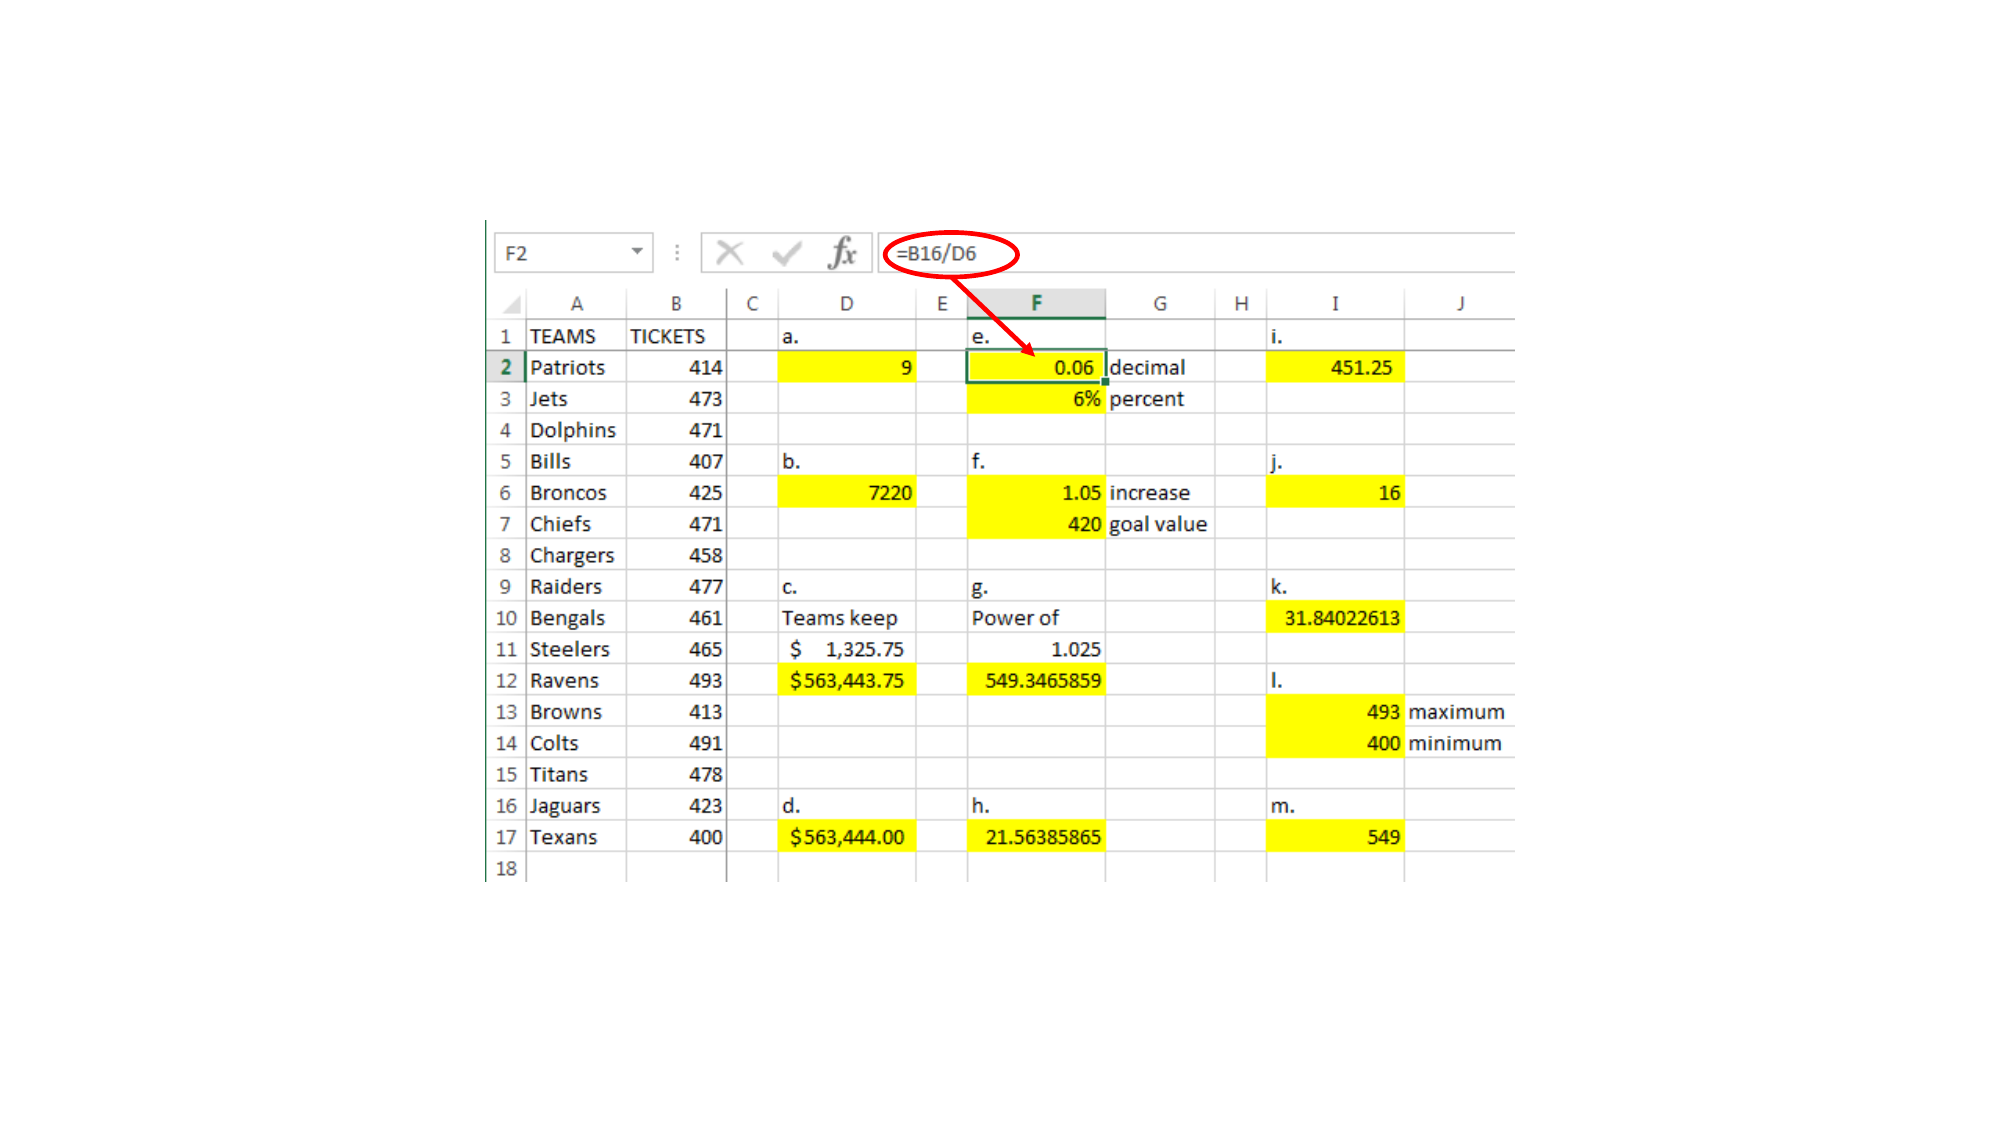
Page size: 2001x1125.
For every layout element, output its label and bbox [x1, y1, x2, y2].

text_box [951, 276, 1036, 357]
list [485, 220, 1515, 882]
